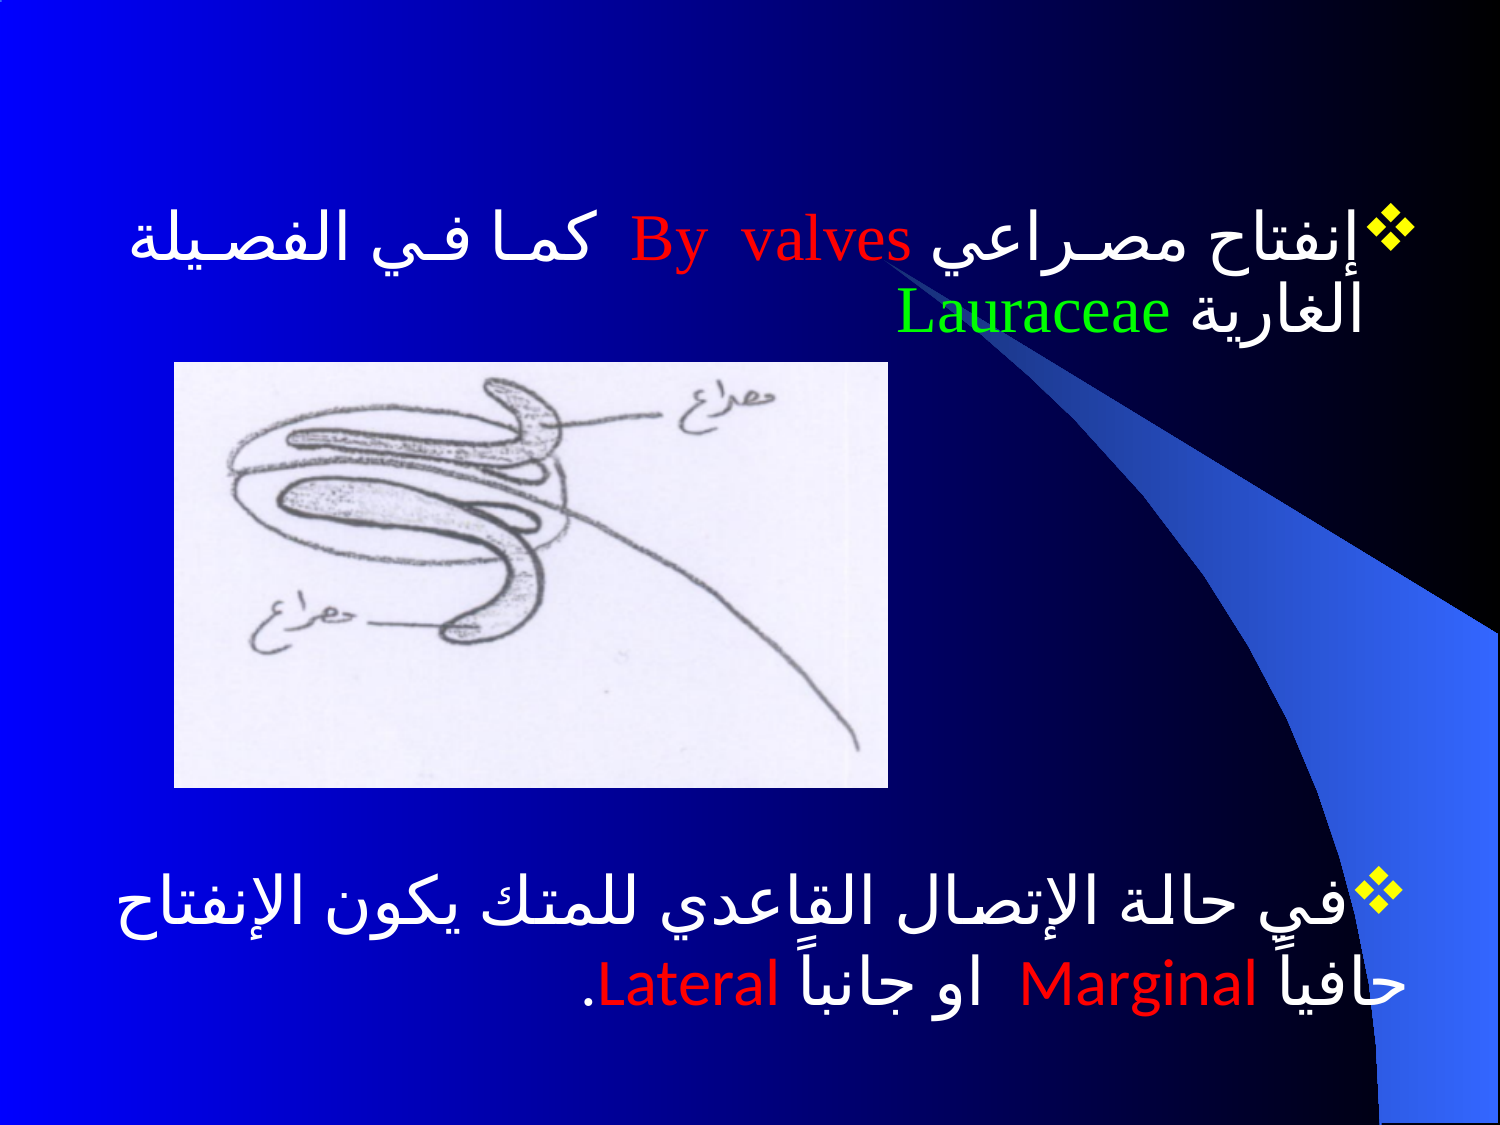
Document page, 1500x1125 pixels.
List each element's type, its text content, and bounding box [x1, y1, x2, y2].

text_box إنفتاح مصراعي By valves كما في الفصيلة الغارية Lauraceae [112, 195, 1438, 355]
picture [174, 362, 888, 788]
text_box في حالة الإتصال القاعدي للمتك يكون الإنفتاح حافياً Marginal او جانباً Lateral. [99, 850, 1425, 1026]
